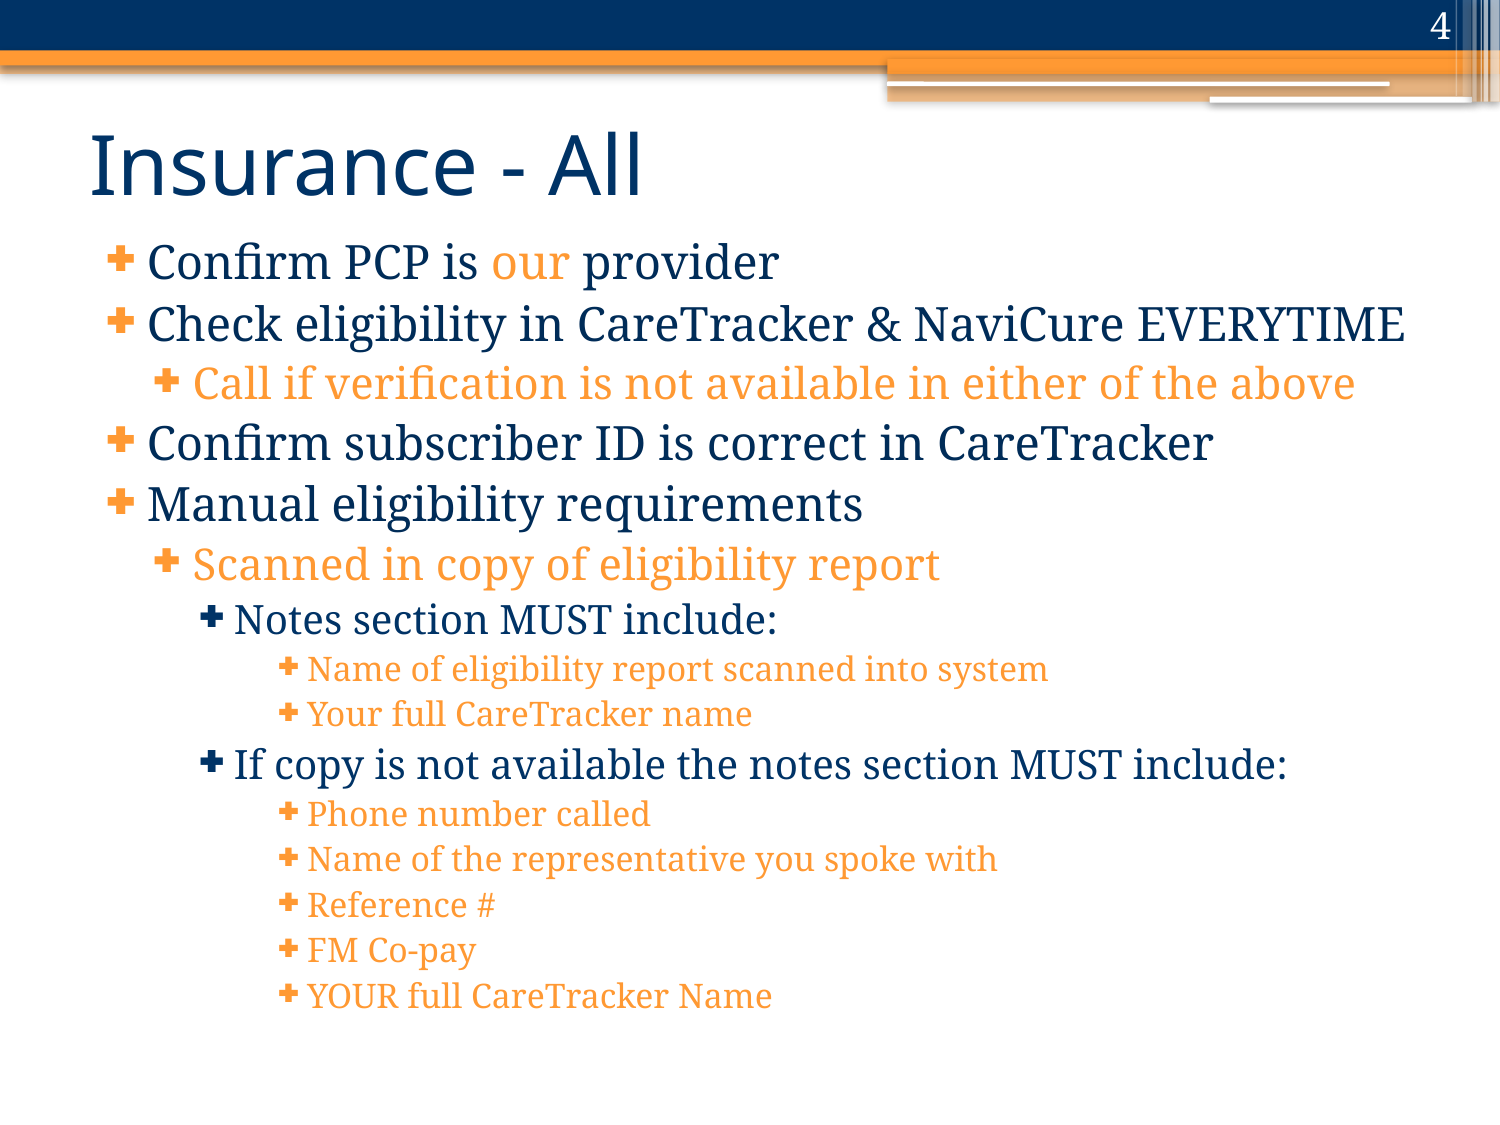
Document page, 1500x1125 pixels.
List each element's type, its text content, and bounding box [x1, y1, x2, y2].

slide_number 4 [1341, 0, 1466, 61]
title Insurance - All [75, 75, 1425, 224]
list Confirm PCP is our provider Check eligibility in CareTracker & NaviCure EVERYTIME Call if verification is not available in either of the above Confirm subscriber ID is correct in CareTracker Manual eligibility requirements Scanned in copy of eligibility report Notes section MUST include: Name of eligibility report scanned into system Your full CareTracker name If copy is not available the notes section MUST include: Phone number called Name of the representative you spoke with Reference # FM Co-pay YOUR full CareTracker Name [75, 224, 1425, 1079]
